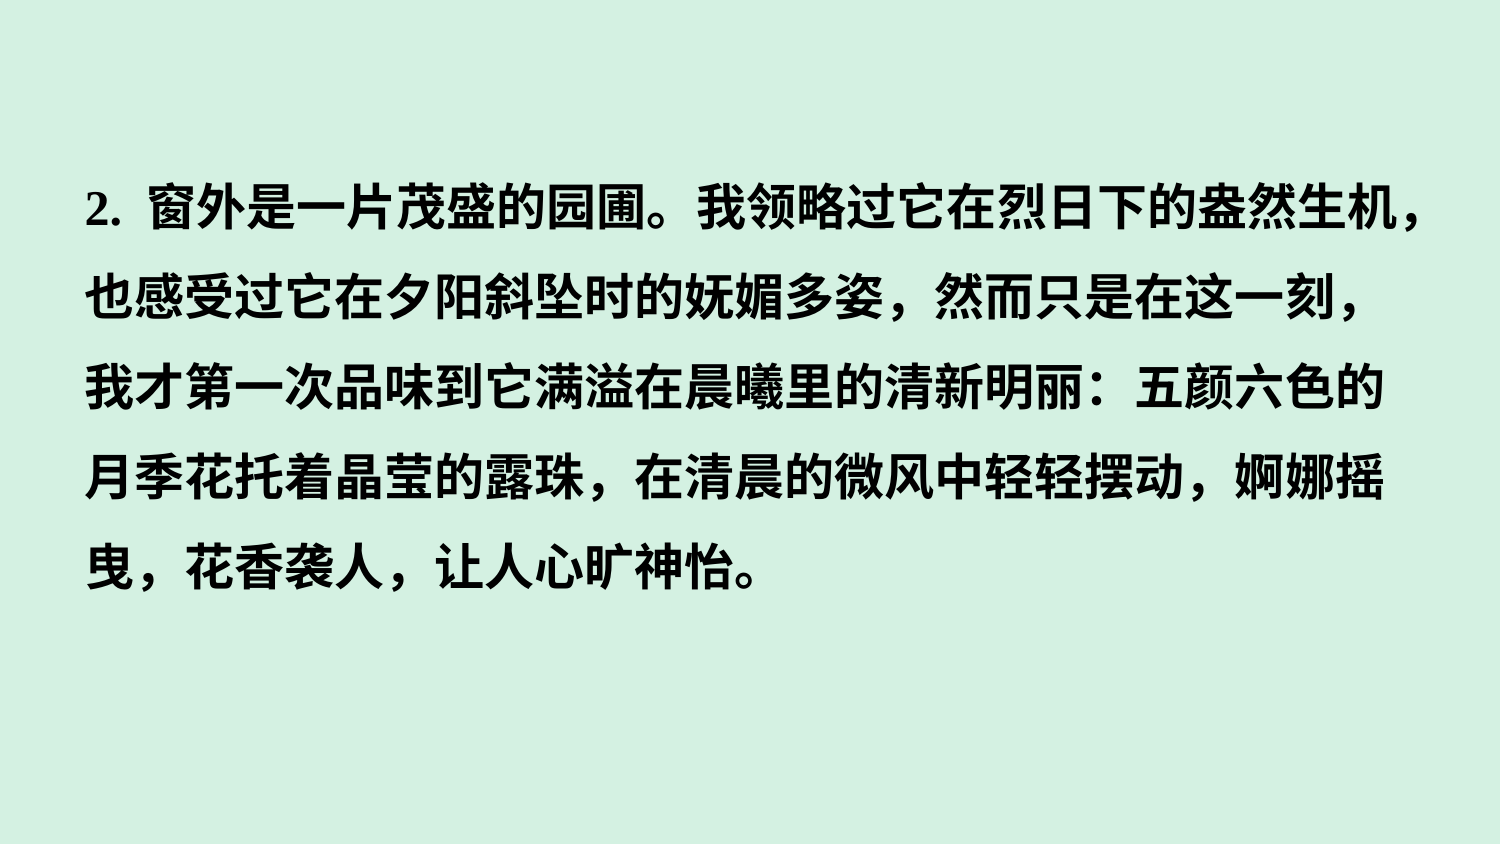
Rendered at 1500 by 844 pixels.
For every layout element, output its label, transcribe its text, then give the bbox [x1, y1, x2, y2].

text_box 2. 窗外是一片茂盛的园圃。我领略过它在烈日下的盎然生机，也感受过它在夕阳斜坠时的妩媚多姿，然而只是在这一刻，我才第一次品味到它满溢在晨曦里的清新明丽：五颜六色的月季花托着晶莹的露珠，在清晨的微风中轻轻摆动，婀娜摇曳，花香袭人，让人心旷神怡。 [69, 138, 1438, 603]
